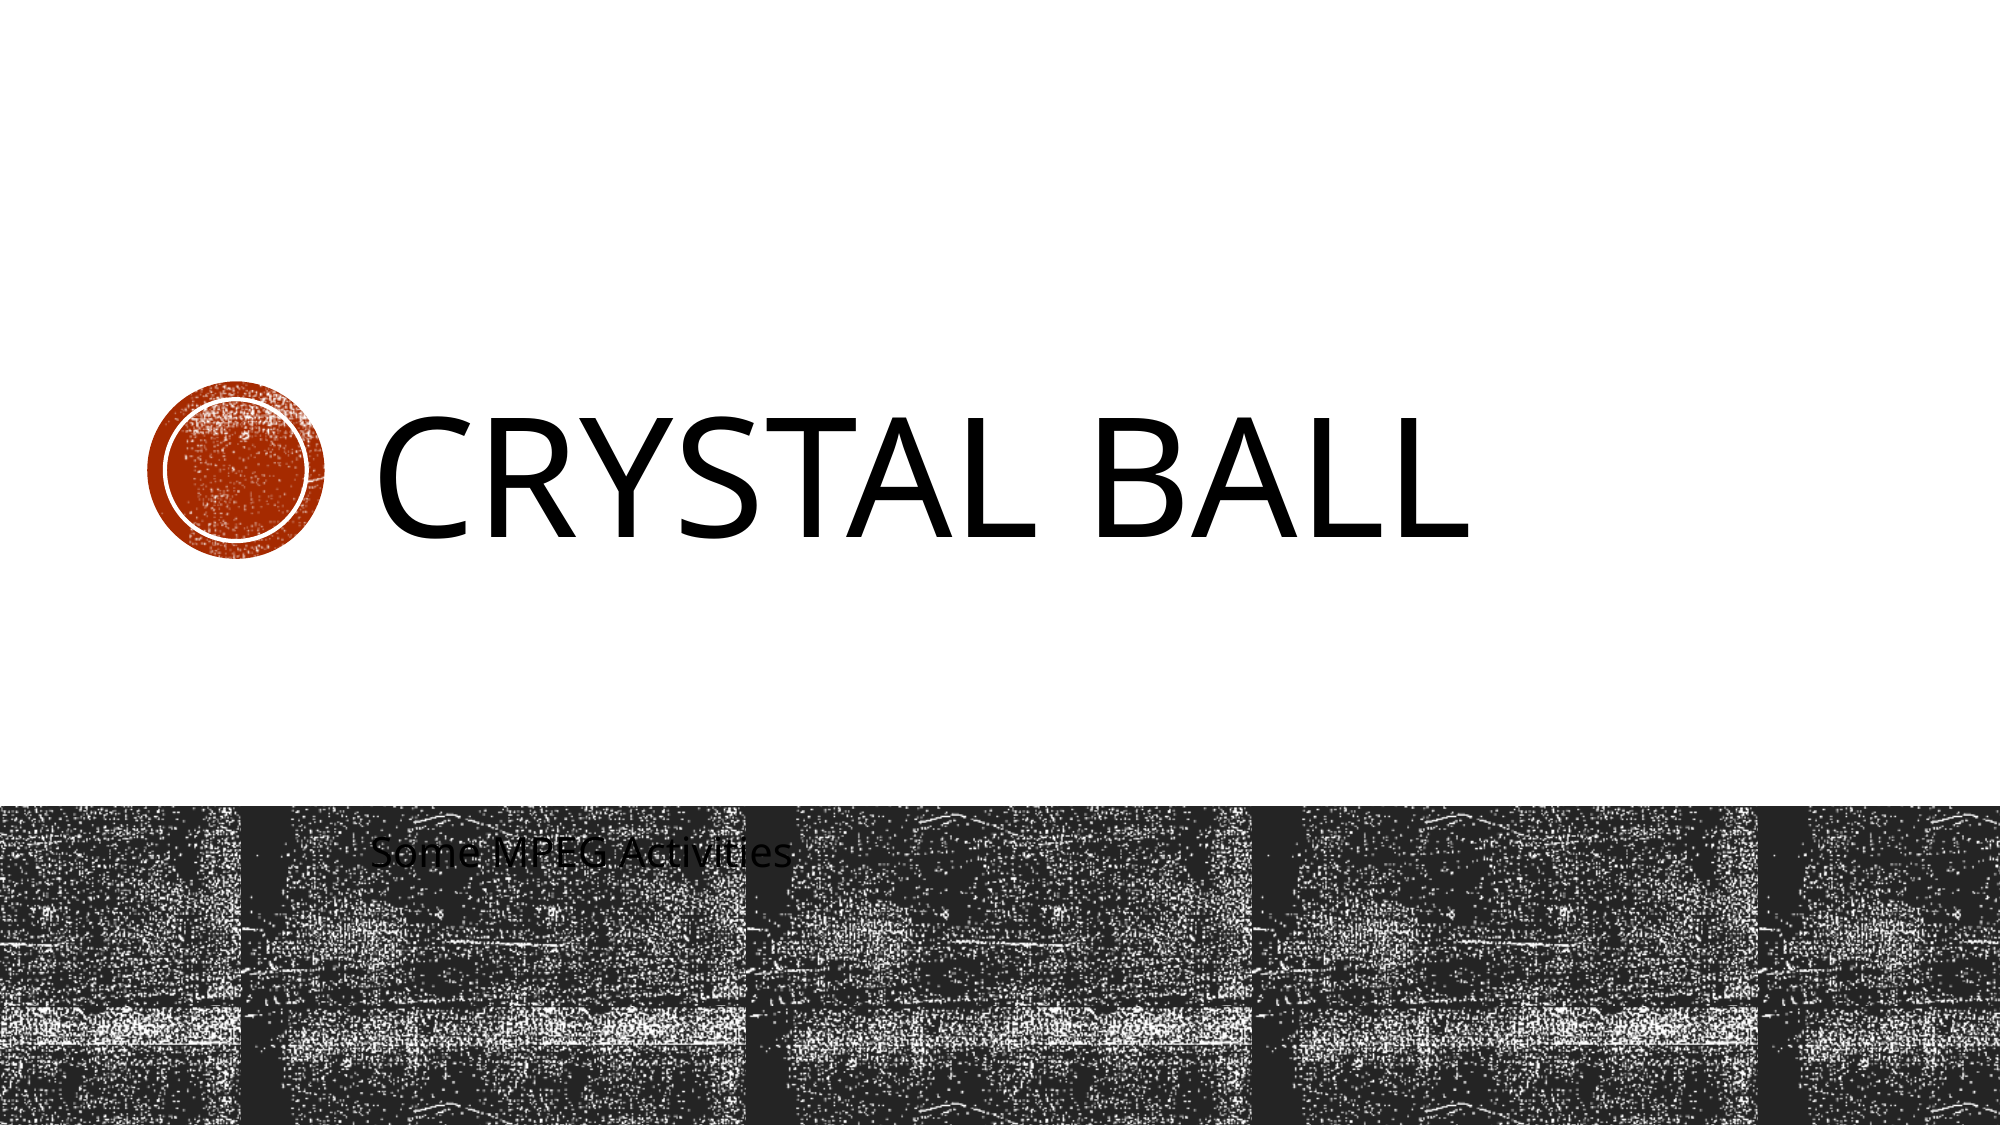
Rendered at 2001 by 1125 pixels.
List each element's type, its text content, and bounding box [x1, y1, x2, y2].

list Some MPEG Activities [355, 823, 1841, 999]
title Crystal Ball [355, 201, 1878, 779]
